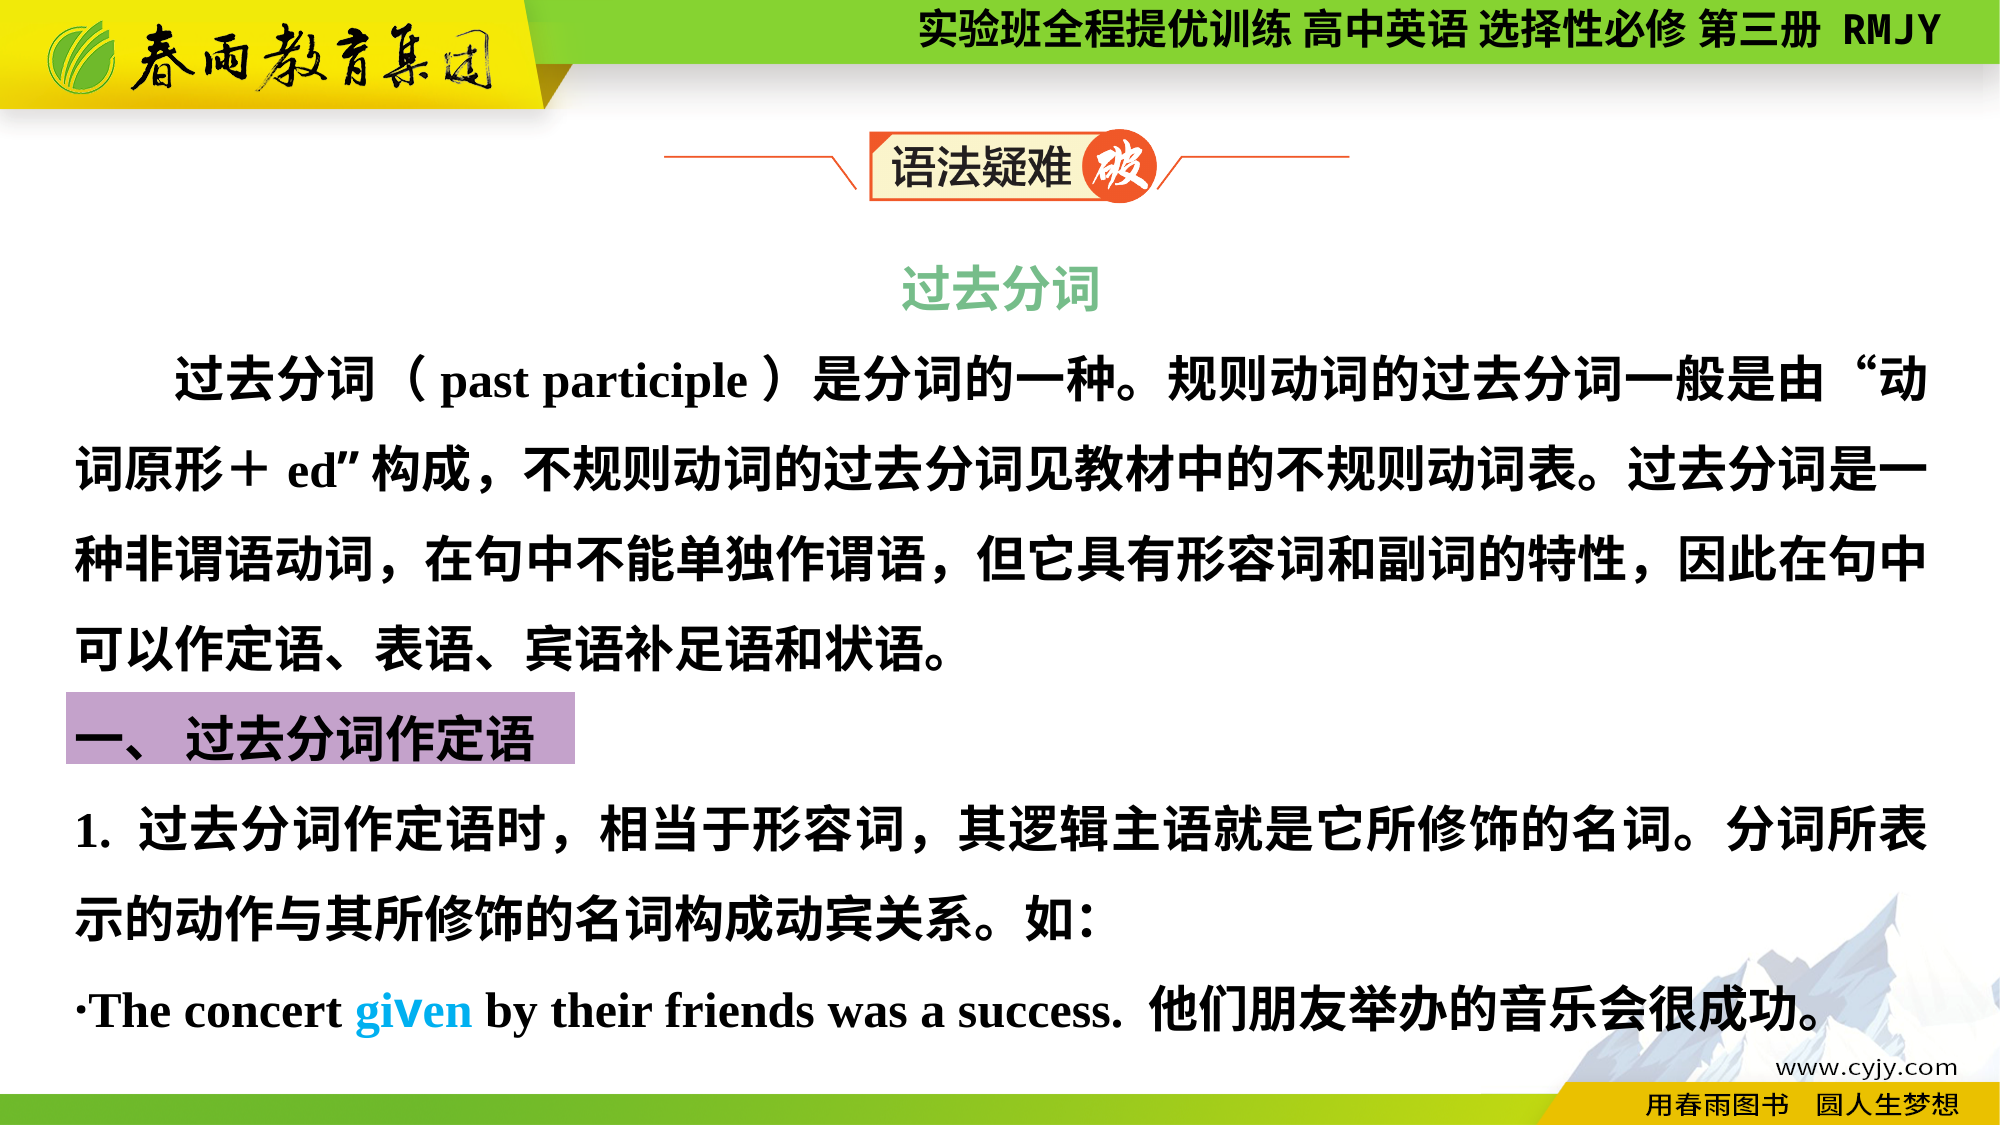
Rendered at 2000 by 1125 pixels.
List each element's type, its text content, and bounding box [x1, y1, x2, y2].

picture [0, 0, 2000, 1125]
list 过去分词 过去分词（past participle）是分词的一种。规则动词的过去分词一般是由“动词原形＋ed”构成，不规则动词的过去分词见教材中的不规则动词表。过去分词是一种非谓语动词，在句中不能单独作谓语，但它具有形容词和副词的特性，因此在句中可以作定语、表语、宾语补足语和状语。 一、 过去分词作定语 1. 过去分词作定语时，相当于形容词，其逻辑主语就是它所修饰的名词。分词所表示的动作与其所修饰的名词构成动宾关系。如： ·The concert given by their friends was a success. 他们朋友举办的音乐会很成功。 [59, 220, 1944, 1054]
